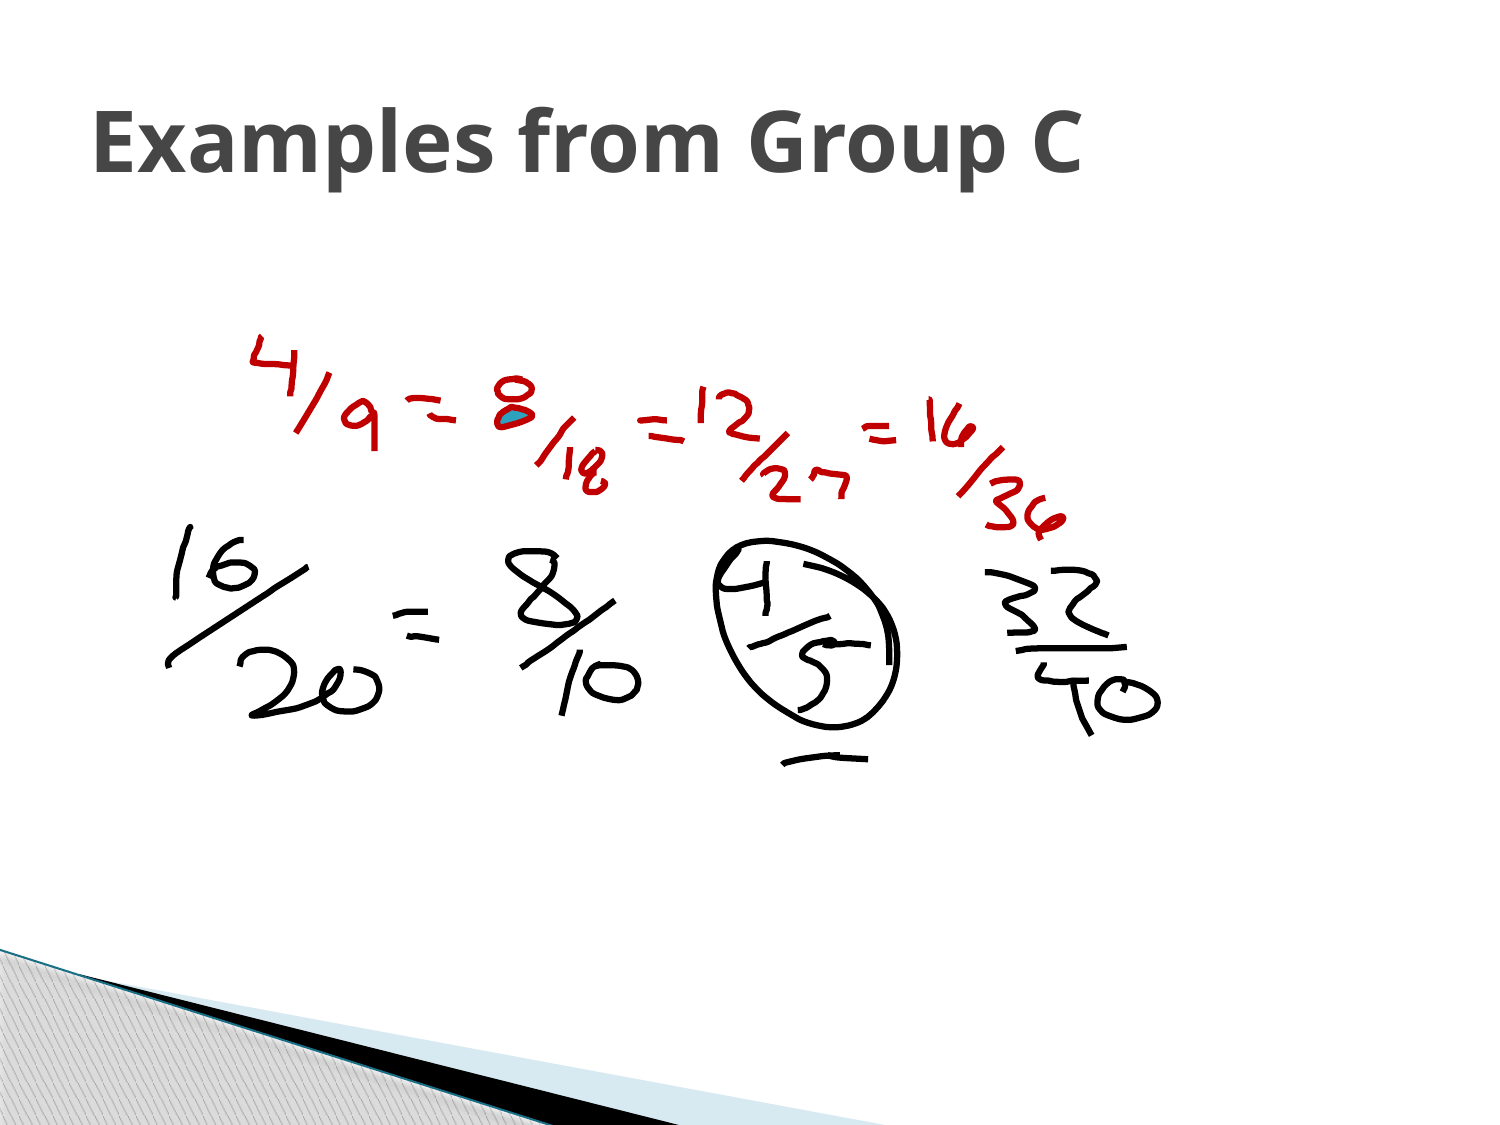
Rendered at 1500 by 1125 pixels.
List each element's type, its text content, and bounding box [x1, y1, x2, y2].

text_box [585, 663, 639, 701]
text_box [584, 471, 606, 493]
text_box [862, 425, 890, 430]
text_box [428, 413, 457, 422]
text_box [1096, 678, 1159, 721]
text_box [699, 386, 705, 424]
text_box [740, 432, 789, 482]
text_box [251, 335, 292, 367]
text_box [406, 634, 440, 641]
text_box [507, 550, 579, 626]
text_box [648, 435, 685, 443]
text_box [289, 350, 296, 397]
text_box [535, 417, 575, 466]
text_box [714, 540, 898, 729]
text_box [496, 377, 533, 401]
text_box [985, 478, 1021, 529]
text_box [781, 754, 829, 766]
text_box [1015, 646, 1127, 652]
text_box [520, 599, 616, 669]
text_box [238, 648, 381, 717]
text_box [167, 565, 309, 669]
text_box [207, 539, 256, 590]
text_box [984, 571, 1036, 634]
text_box [718, 391, 760, 440]
text_box [174, 526, 191, 599]
text_box [580, 449, 604, 475]
text_box [1036, 662, 1089, 683]
text_box [1026, 497, 1064, 541]
text_box [1072, 677, 1093, 736]
text_box [492, 402, 537, 432]
text_box [392, 610, 428, 617]
text_box [809, 468, 848, 500]
text_box [928, 398, 934, 442]
text_box [639, 418, 667, 422]
title Examples from Group C [75, 45, 1425, 233]
text_box [560, 649, 581, 716]
text_box [295, 372, 331, 434]
text_box [943, 403, 974, 448]
text_box [406, 397, 441, 402]
text_box [869, 437, 897, 443]
text_box [957, 446, 1004, 497]
text_box [343, 400, 376, 452]
text_box [1050, 568, 1109, 637]
text_box [762, 467, 801, 500]
text_box [565, 447, 571, 480]
text_box [827, 754, 869, 761]
